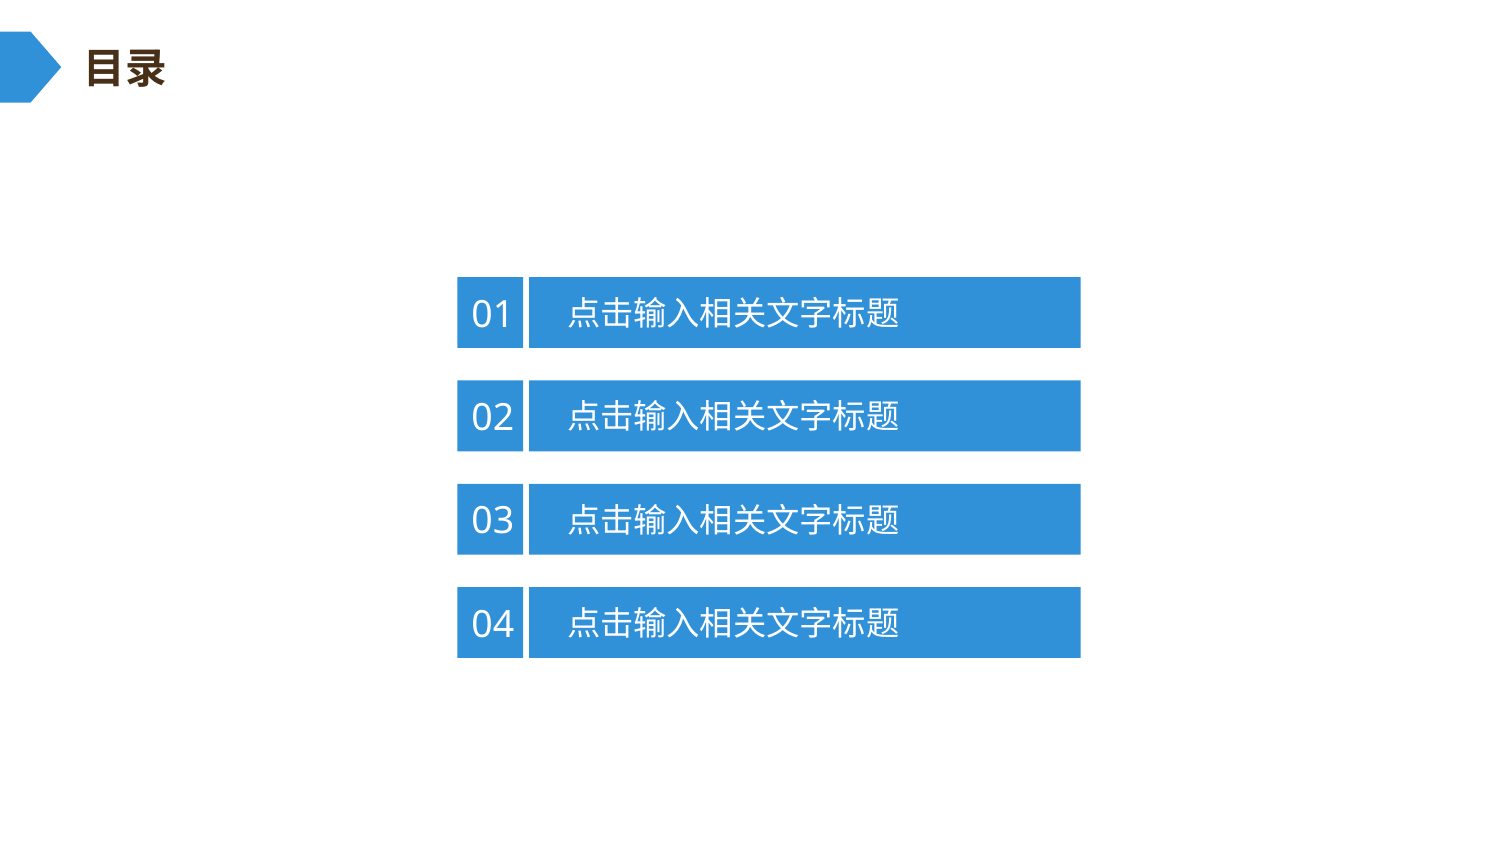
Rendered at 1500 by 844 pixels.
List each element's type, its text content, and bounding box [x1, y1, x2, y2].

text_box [528, 586, 1081, 659]
text_box 02 [456, 385, 523, 446]
text_box 01 [456, 282, 523, 342]
text_box 目录 [69, 34, 183, 100]
text_box [455, 275, 525, 350]
text_box [0, 29, 63, 105]
text_box [455, 585, 525, 660]
text_box 04 [456, 592, 523, 653]
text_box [528, 483, 1081, 555]
text_box [455, 378, 525, 453]
text_box [455, 482, 525, 557]
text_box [528, 276, 1081, 349]
text_box 03 [456, 488, 523, 549]
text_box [528, 380, 1081, 452]
